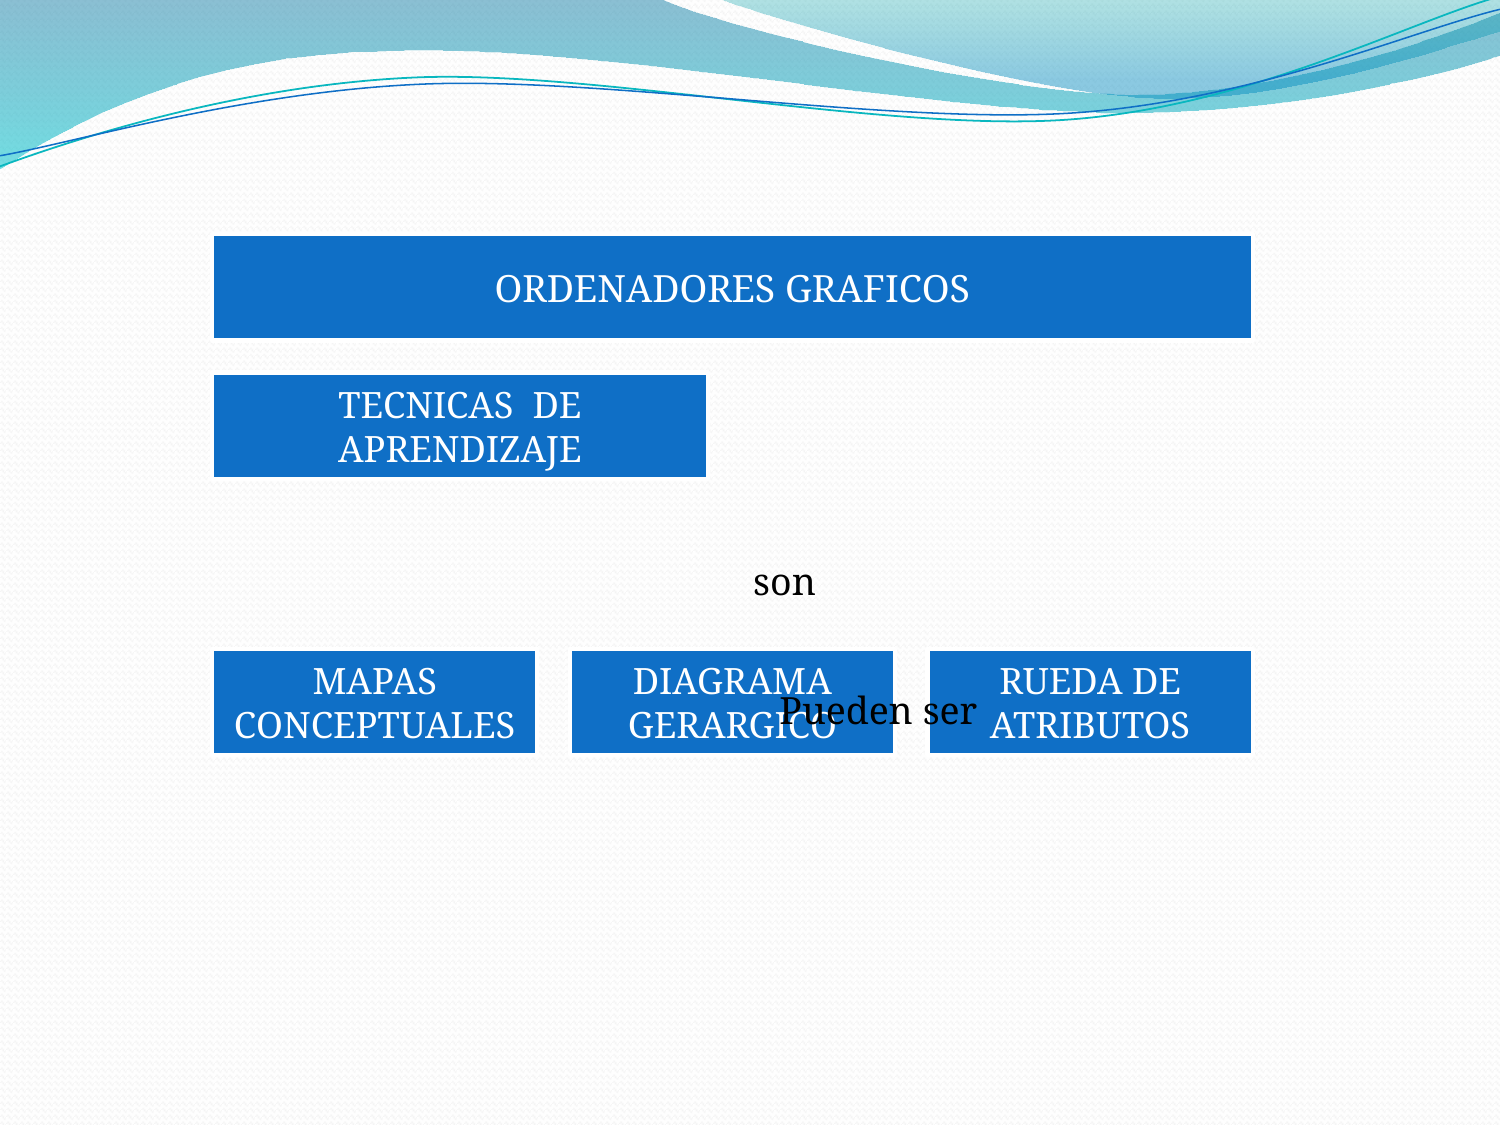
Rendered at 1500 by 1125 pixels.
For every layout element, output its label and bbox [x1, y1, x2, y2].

text_box [81, 234, 1384, 1032]
